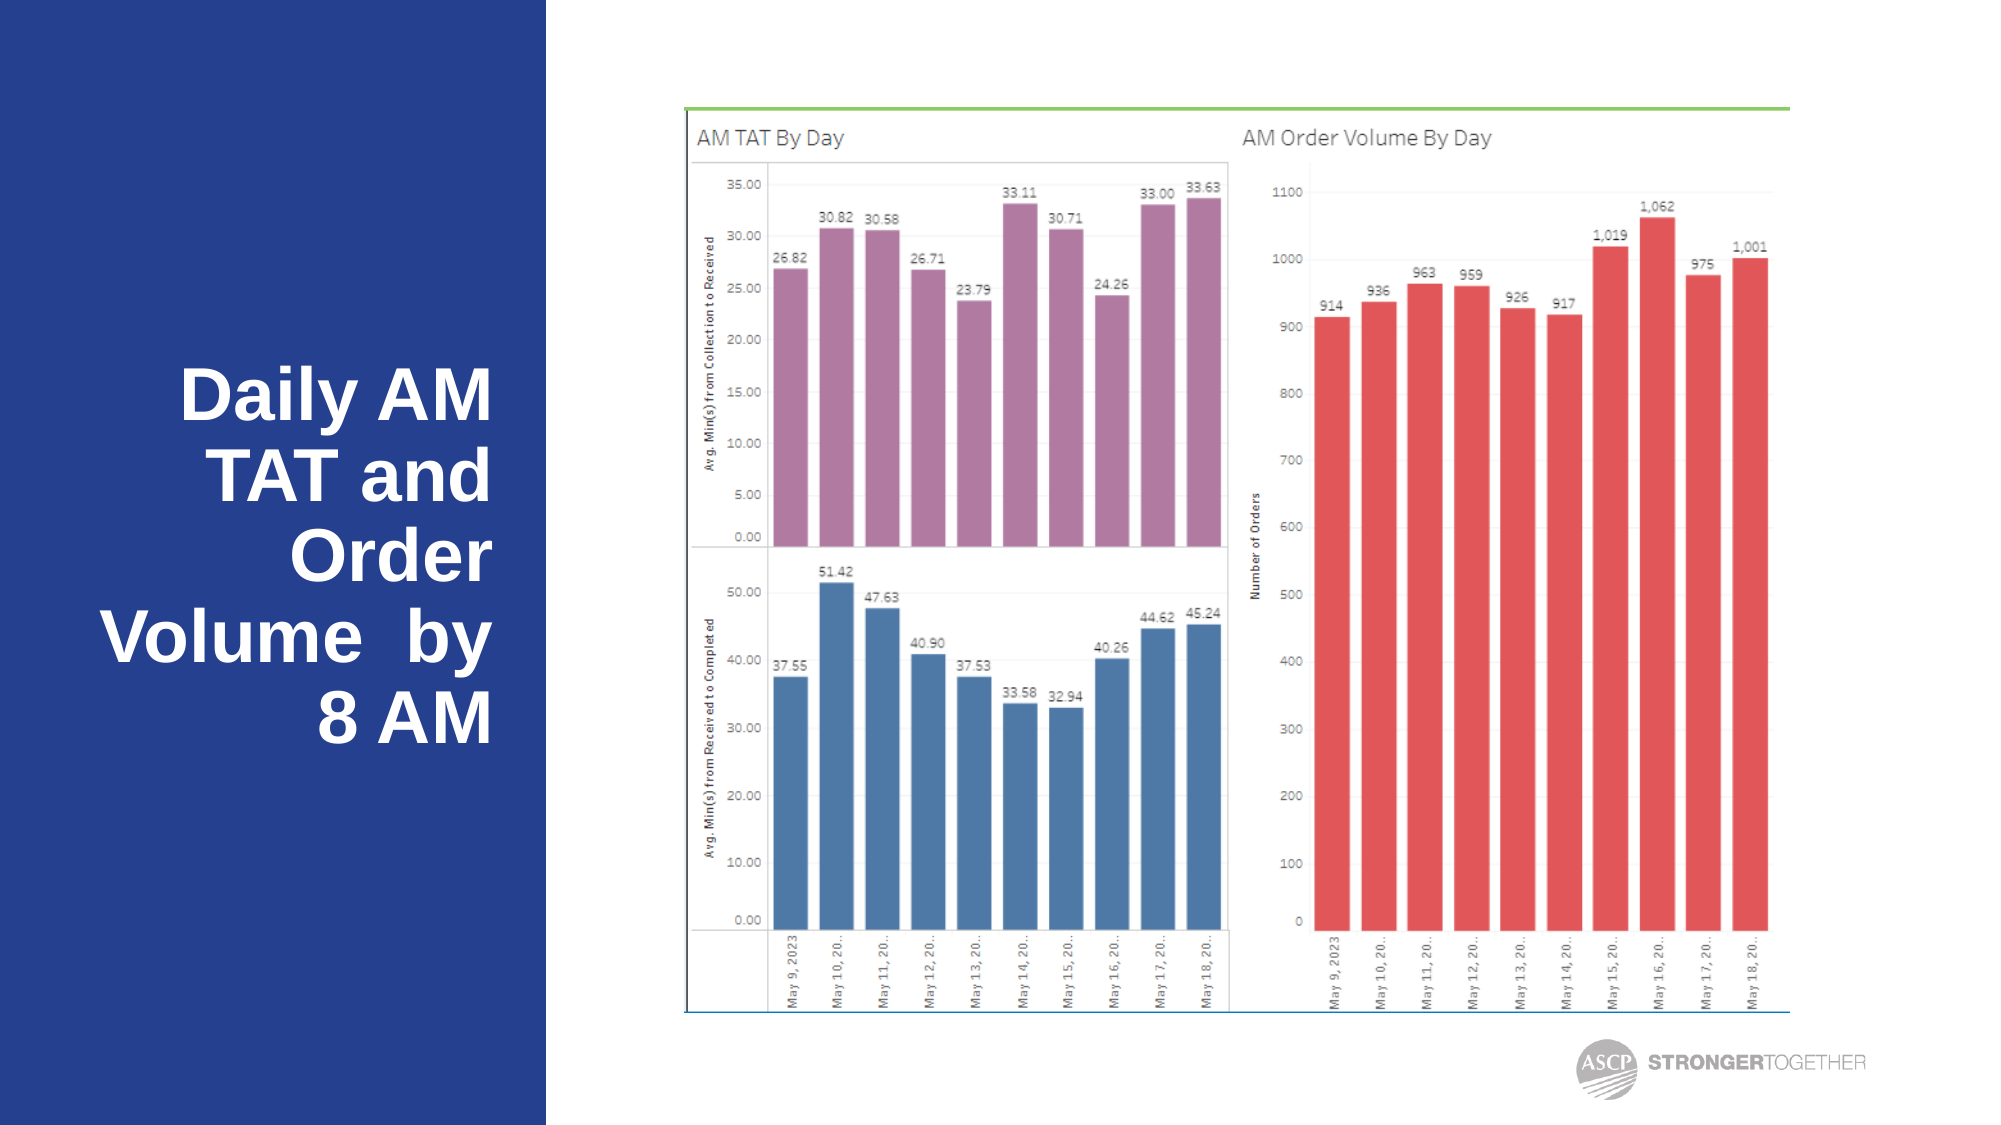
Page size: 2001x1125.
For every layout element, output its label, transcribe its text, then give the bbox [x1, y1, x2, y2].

picture [1576, 1039, 1866, 1100]
title Daily AM TAT and Order Volume by 8 AM [37, 448, 509, 667]
picture [684, 106, 1790, 1014]
